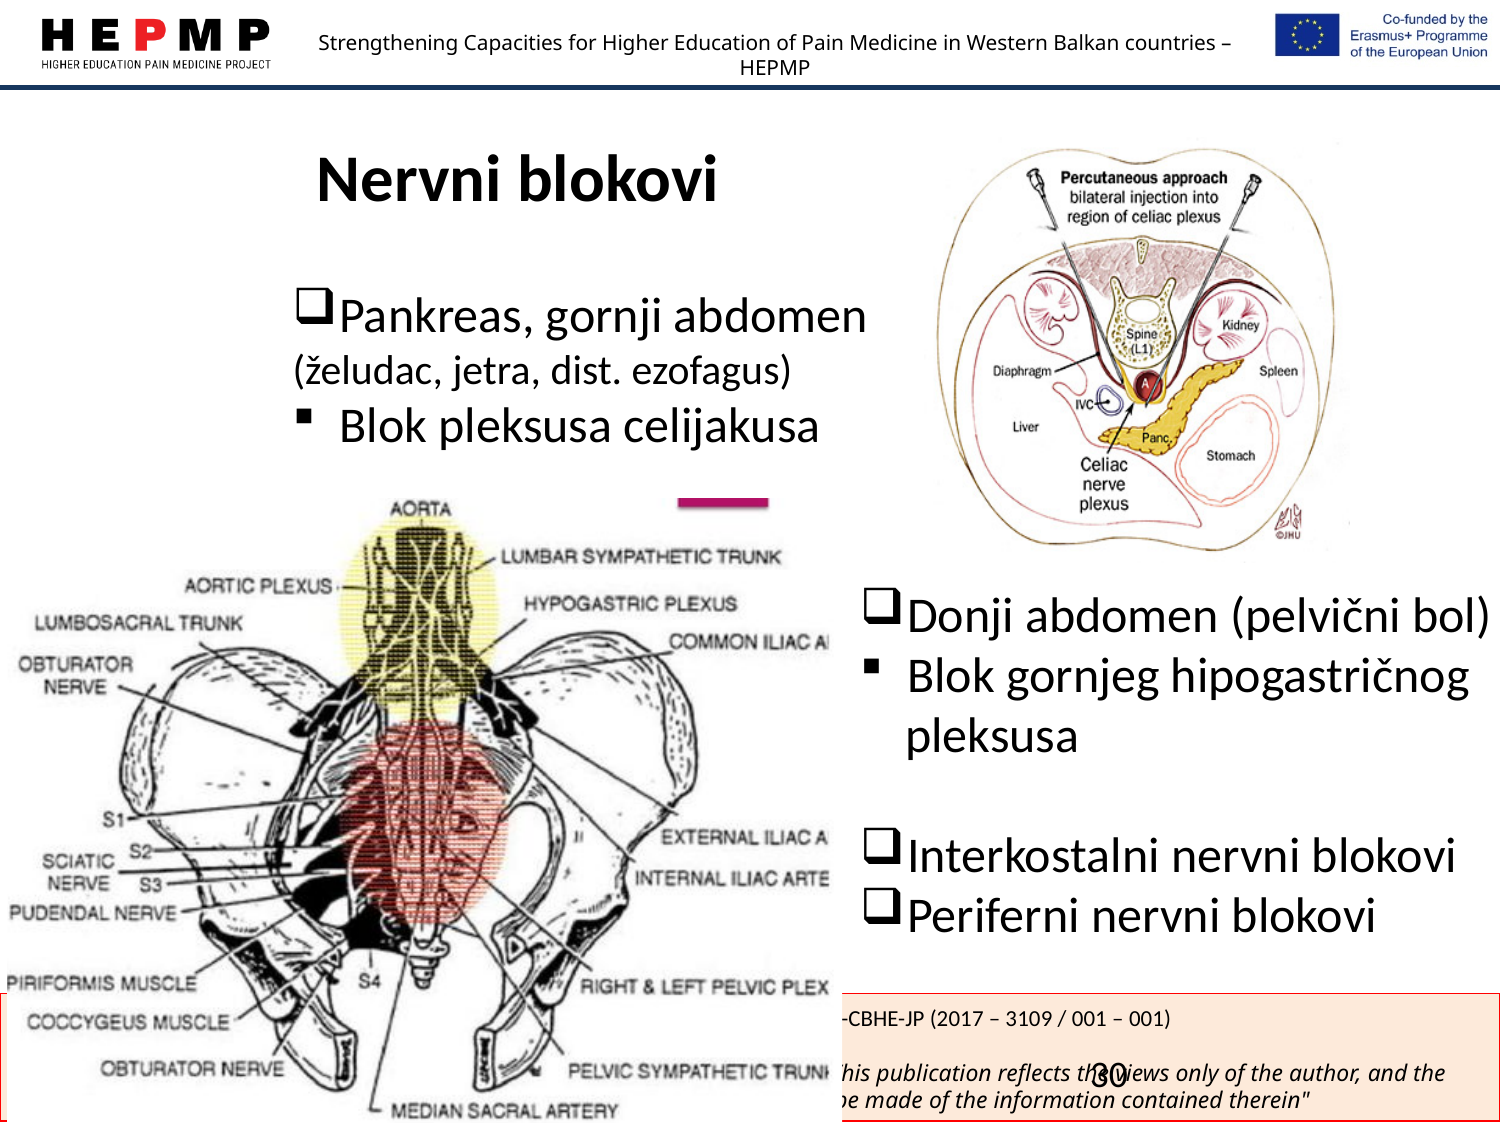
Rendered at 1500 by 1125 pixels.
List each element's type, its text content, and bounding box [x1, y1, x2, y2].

picture [6, 497, 843, 1123]
slide_number 30 [1074, 1042, 1425, 1103]
picture [0, 0, 300, 100]
text_box Nervni blokovi [302, 126, 735, 222]
picture [924, 137, 1351, 563]
picture [1262, 1, 1498, 69]
text_box Pankreas, gornji abdomen (želudac, jetra, dist. ezofagus) Blok pleksusa celijakusa [277, 275, 884, 460]
text_box Donji abdomen (pelvični bol) Blok gornjeg hipogastričnog pleksusa Interkostalni nervni blokovi Periferni nervni blokovi [847, 574, 1500, 950]
